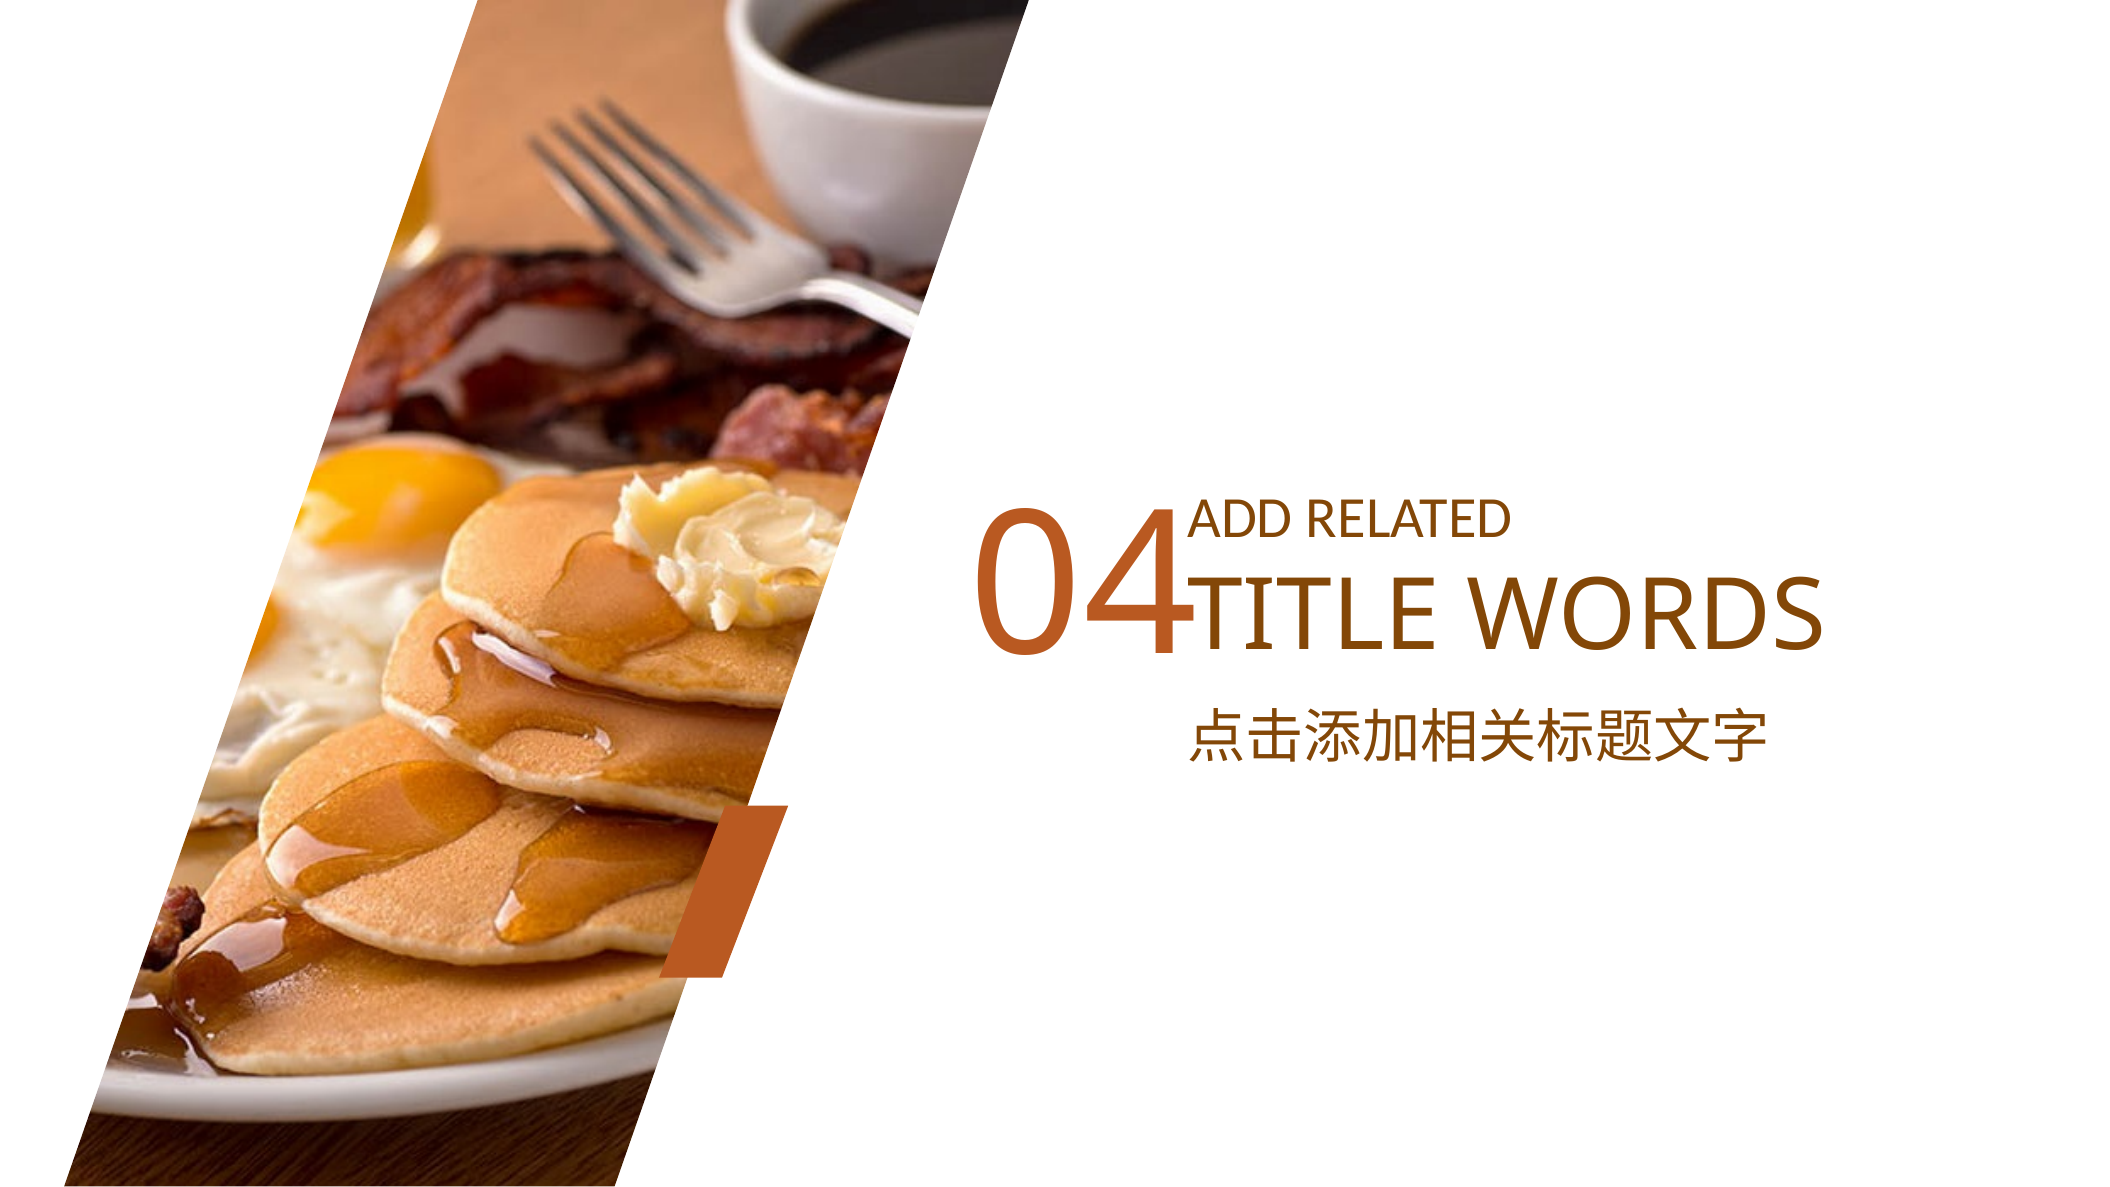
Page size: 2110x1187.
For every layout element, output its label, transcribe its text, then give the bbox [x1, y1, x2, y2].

text_box ADD RELATED TITLE WORDS [1271, 471, 1947, 677]
text_box 04 [1029, 446, 1271, 702]
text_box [64, 0, 1029, 1187]
text_box 点击添加相关标题文字 [1172, 692, 1808, 777]
